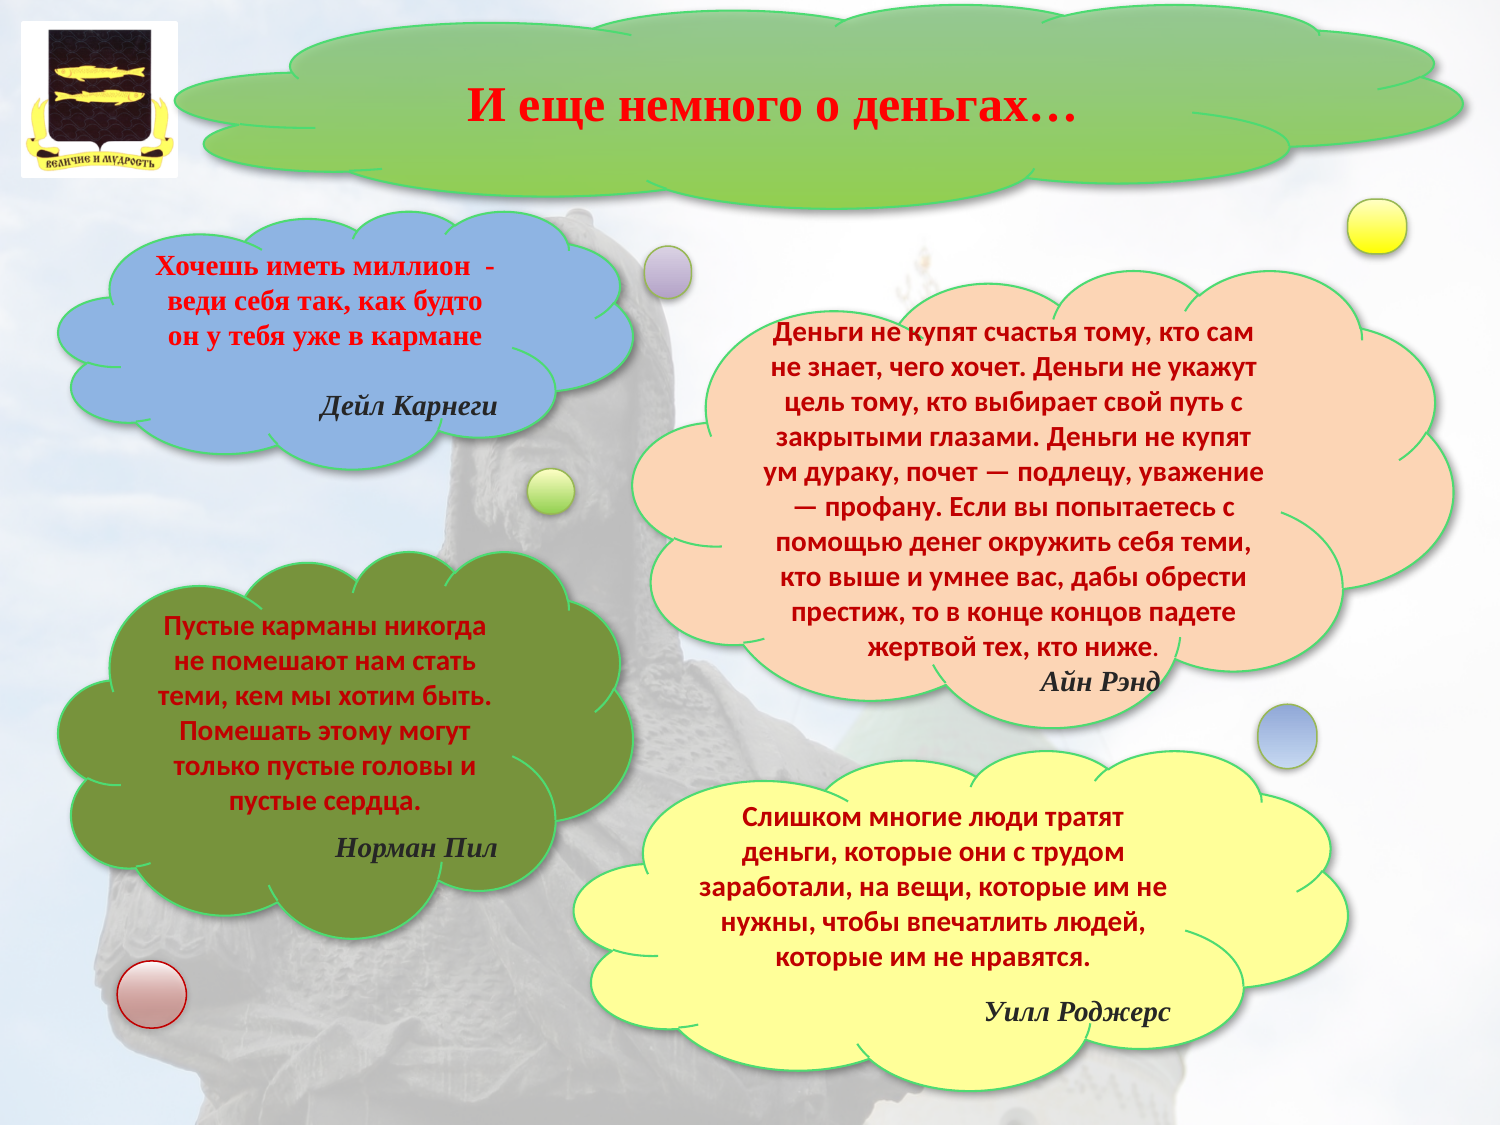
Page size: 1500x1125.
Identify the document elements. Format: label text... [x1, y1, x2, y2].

text_box [21, 21, 178, 178]
text_box [116, 960, 188, 1029]
text_box [1343, 574, 1463, 634]
text_box И еще немного о деньгах… [172, 2, 1465, 211]
text_box [564, 574, 670, 634]
text_box [643, 245, 693, 300]
text_box [41, 222, 270, 283]
text_box [1257, 703, 1318, 770]
text_box [526, 467, 576, 515]
text_box [559, 222, 1500, 283]
text_box [1346, 198, 1408, 255]
text_box Слишком многие люди тратят деньги, которые они с трудом заработали, на вещи, которые им не нужны, чтобы впечатлить людей, которые им не нравятся. Уилл Роджерс [571, 748, 1351, 1094]
text_box Деньги не купят счастья тому, кто сам не знает, чего хочет. Деньги не укажут цель тому, кто выбирает свой путь с закрытыми глазами. Деньги не купят ум дураку, почет — подлецу, уважение — профану. Если вы попытаетесь с помощью денег окружить себя теми, кто выше и умнее вас, дабы обрести престиж, то в конце концов падете жертвой тех, кто ниже. Айн Рэнд [630, 268, 1456, 731]
text_box Пустые карманы никогда не помешают нам стать теми, кем мы хотим быть. Помешать этому могут только пустые головы и пустые сердца. Норман Пил [55, 549, 636, 941]
text_box [53, 574, 262, 634]
text_box Хочешь иметь миллион - веди себя так, как будто он у тебя уже в кармане Дейл Карнеги [55, 209, 636, 472]
